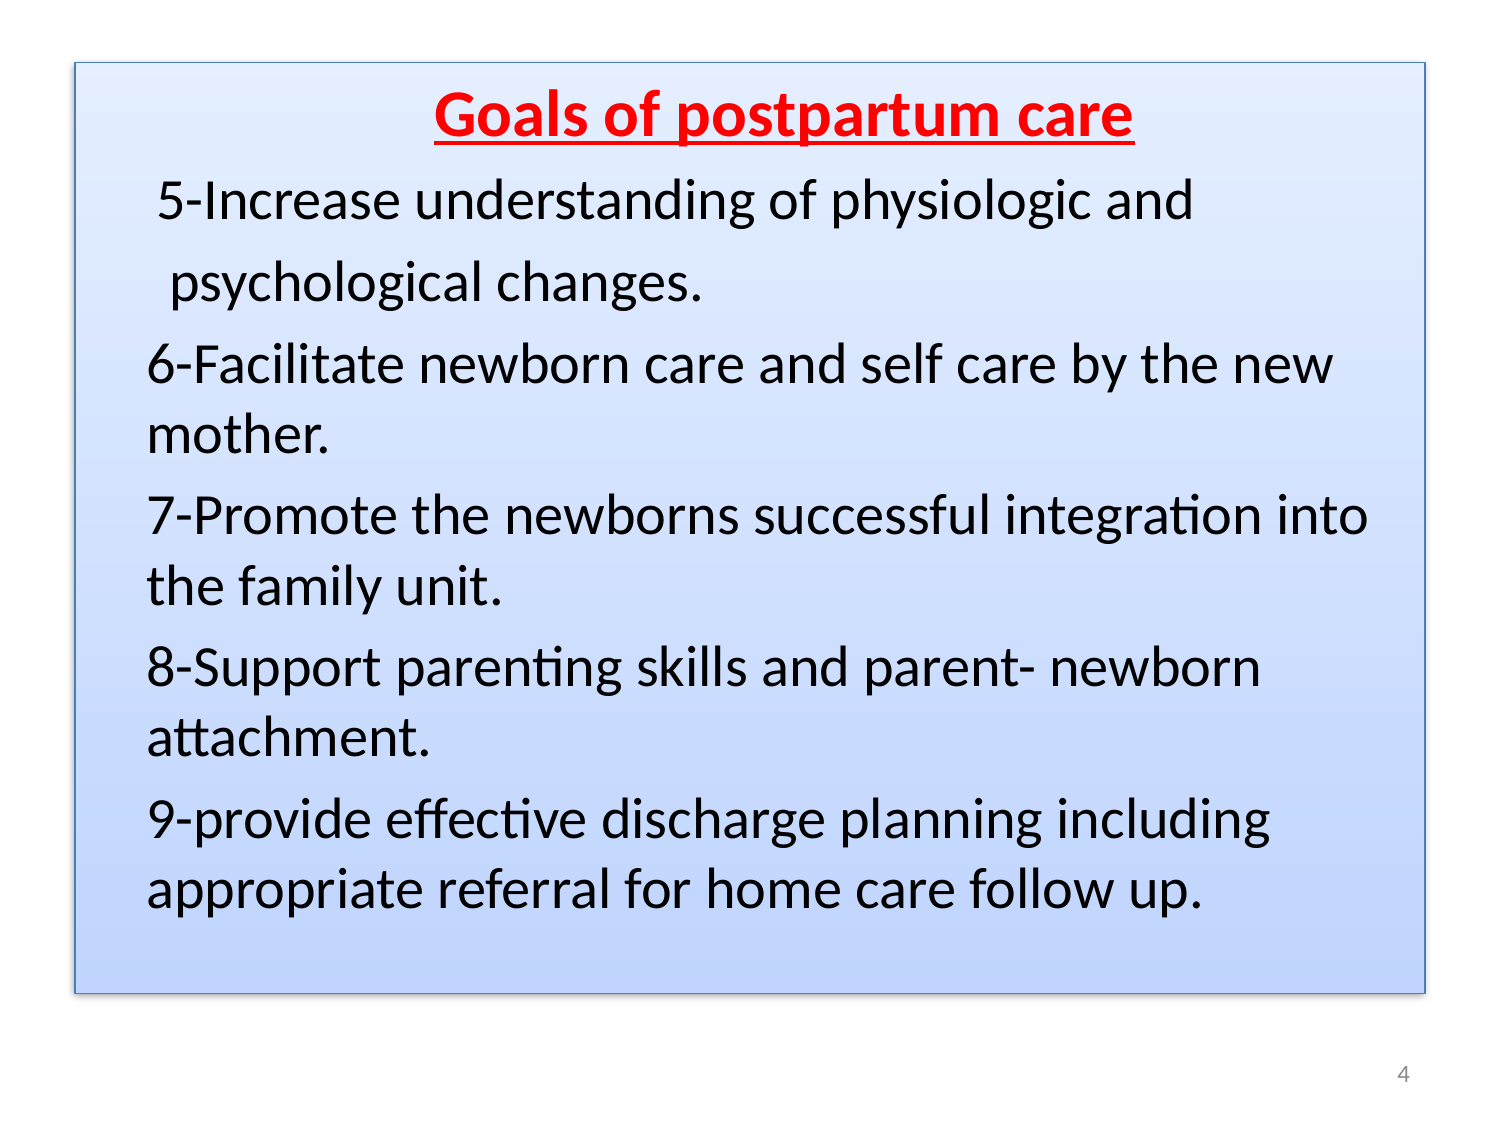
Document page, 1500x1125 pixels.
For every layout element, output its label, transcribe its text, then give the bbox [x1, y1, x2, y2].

list Goals of postpartum care 5-Increase understanding of physiologic and psychological changes. 6-Facilitate newborn care and self care by the new mother. 7-Promote the newborns successful integration into the family unit. 8-Support parenting skills and parent- newborn attachment. 9-provide effective discharge planning including appropriate referral for home care follow up. [74, 62, 1426, 994]
slide_number 4 [1074, 1042, 1425, 1103]
